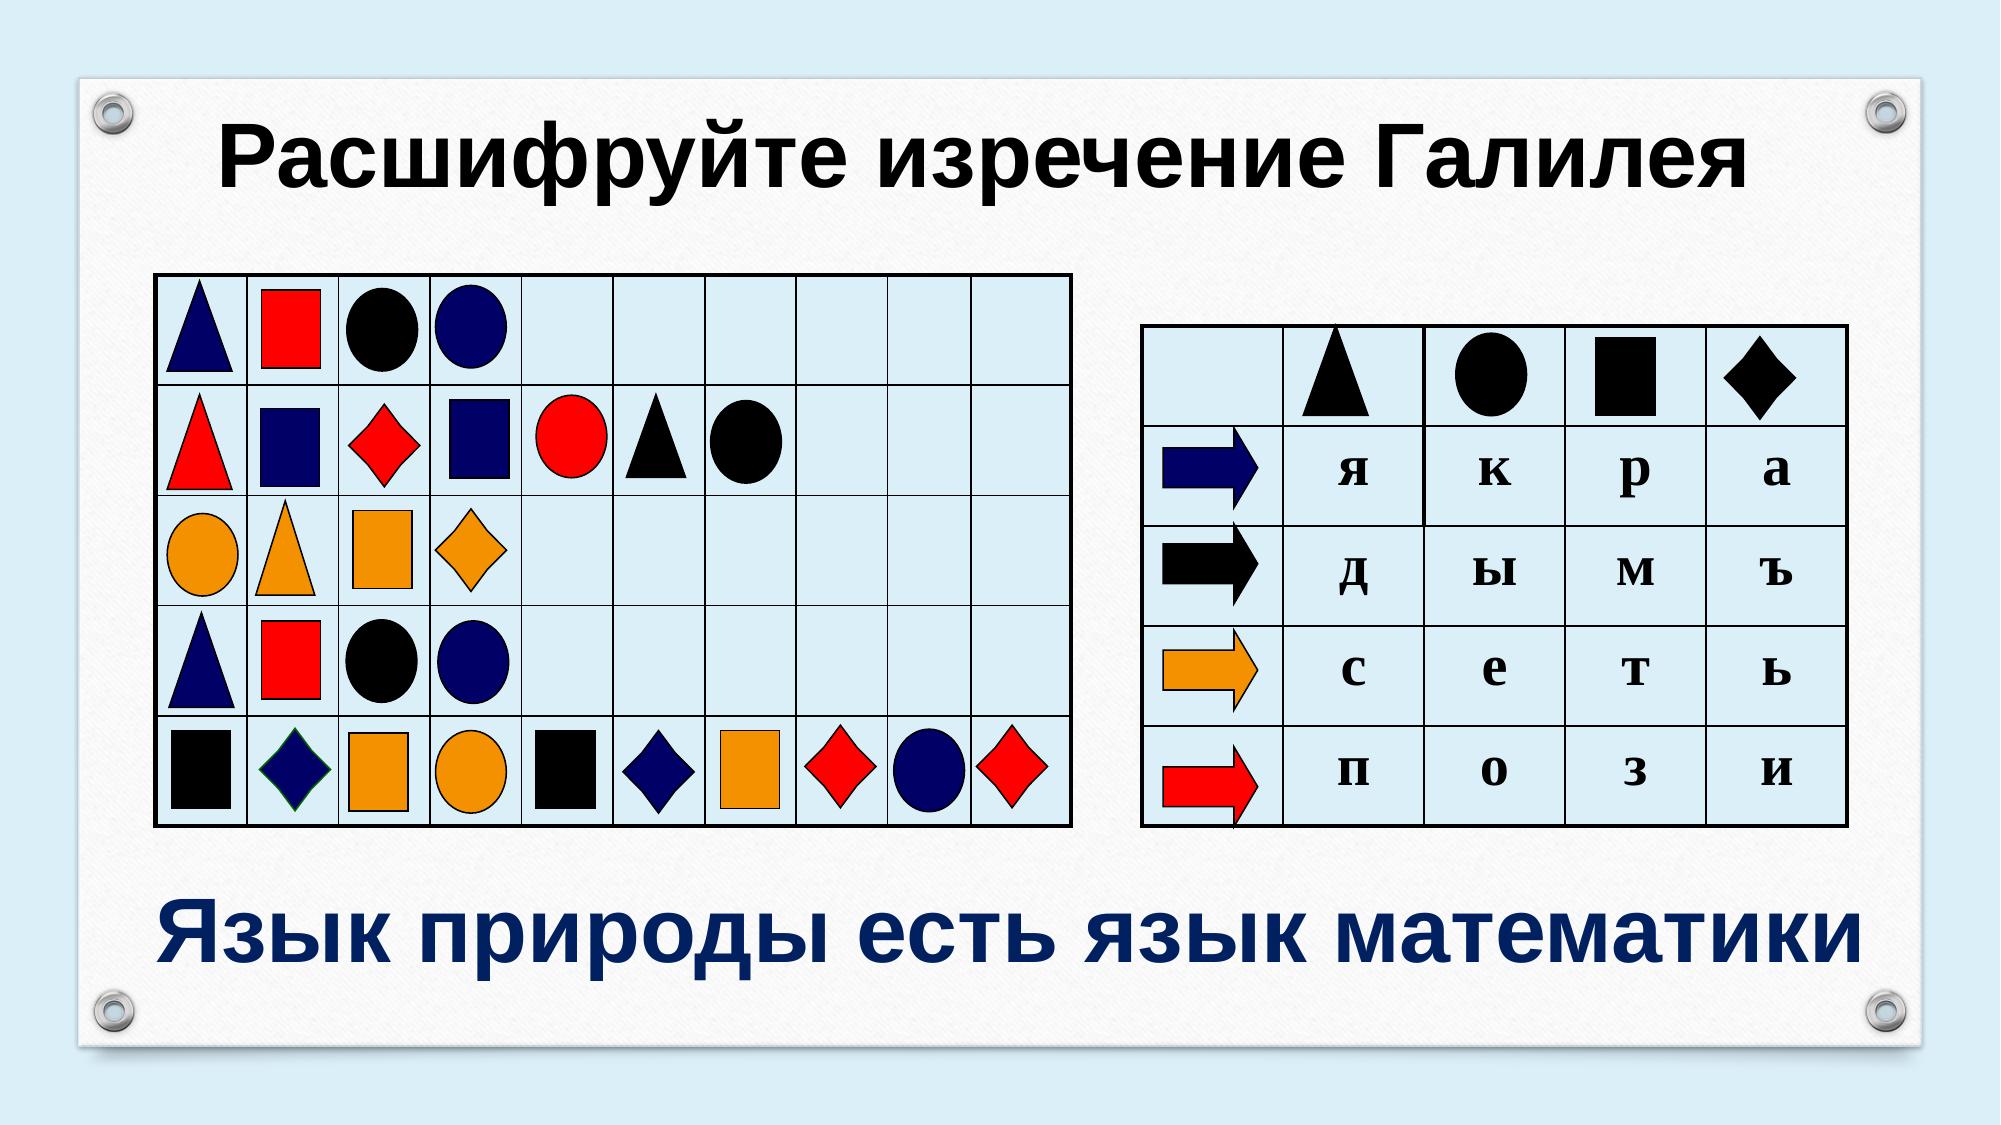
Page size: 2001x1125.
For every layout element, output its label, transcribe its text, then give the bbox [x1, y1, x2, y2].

table_cell е [1425, 627, 1564, 725]
table_cell [158, 717, 246, 824]
text_box [167, 394, 232, 490]
table_cell а [1707, 427, 1845, 525]
table_cell [522, 717, 612, 824]
text_box [893, 729, 965, 812]
text_box [1163, 630, 1258, 710]
text_box [710, 400, 782, 484]
text_box [1724, 336, 1796, 420]
table_cell [706, 717, 795, 824]
table_cell с [1284, 627, 1423, 725]
table_cell [248, 717, 338, 824]
text_box [536, 730, 596, 809]
table_cell [797, 386, 887, 495]
text_box Расшифруйте изречение Галилея [184, 88, 1785, 214]
table_cell я [1284, 427, 1422, 525]
table_cell т [1566, 627, 1705, 725]
text_box [1595, 337, 1656, 416]
text_box [261, 620, 321, 699]
table_cell ъ [1707, 527, 1845, 625]
text_box [435, 285, 507, 368]
text_box [1163, 523, 1258, 604]
table_cell о [1425, 727, 1564, 824]
table_cell [522, 386, 612, 495]
text_box [976, 725, 1048, 808]
table_header [1566, 328, 1705, 425]
table_cell [972, 386, 1069, 495]
table_cell [339, 386, 429, 495]
text_box [1163, 746, 1258, 827]
text_box [348, 732, 409, 811]
text_box [261, 289, 321, 368]
table_cell [797, 717, 887, 824]
table_cell д [1284, 527, 1423, 625]
table_cell [431, 606, 521, 715]
text_box [167, 280, 232, 372]
text_box [259, 728, 331, 811]
table_cell [248, 606, 338, 715]
text_box [536, 395, 607, 478]
table_header [158, 277, 246, 384]
table_header [431, 277, 521, 384]
text_box [353, 510, 413, 589]
table_cell [614, 606, 704, 715]
table_cell [614, 717, 704, 824]
table_cell [797, 606, 887, 715]
table_cell з [1566, 727, 1705, 824]
table_header [888, 277, 970, 384]
text_box [260, 408, 320, 487]
text_box [169, 612, 234, 708]
table_cell [248, 496, 338, 605]
text_box [626, 394, 686, 478]
text_box [622, 730, 695, 814]
text_box [255, 500, 315, 596]
text_box [1163, 427, 1258, 508]
table_cell р [1566, 427, 1705, 525]
table_cell и [1707, 727, 1845, 824]
table_cell [706, 386, 795, 495]
table_header [248, 277, 338, 384]
text_box [435, 730, 507, 814]
table_cell [1144, 727, 1282, 824]
table_cell [431, 496, 521, 605]
table_cell [158, 496, 246, 605]
text_box [167, 513, 238, 597]
table_cell [972, 717, 1069, 824]
table_cell [972, 606, 1069, 715]
text_box [437, 620, 509, 704]
table_header [1284, 328, 1422, 425]
text_box [348, 404, 420, 487]
table_cell [431, 717, 521, 824]
table_cell м [1566, 527, 1705, 625]
table_cell ы [1425, 527, 1564, 625]
table_cell п [1284, 727, 1423, 824]
text_box [171, 730, 231, 809]
table_cell [522, 606, 612, 715]
table_cell [614, 386, 704, 495]
table_cell [248, 386, 338, 495]
text_box [1455, 333, 1527, 416]
table_cell [339, 496, 429, 605]
text_box [346, 619, 417, 703]
text_box Язык природы есть язык математики [117, 863, 1907, 989]
picture [0, 0, 2000, 1125]
text_box [720, 730, 780, 809]
table_cell [431, 386, 521, 495]
table_cell [339, 606, 429, 715]
table_cell [972, 496, 1069, 605]
text_box [346, 288, 418, 372]
text_box [435, 508, 507, 592]
table_header [1144, 328, 1282, 425]
table_header [797, 277, 887, 384]
text_box [449, 399, 509, 478]
table_header [614, 277, 704, 384]
table_cell [339, 717, 429, 824]
table_header [1426, 328, 1564, 425]
table_cell [614, 496, 704, 605]
text_box [1303, 325, 1369, 416]
table_header [339, 277, 429, 384]
table_cell [797, 496, 887, 605]
table_cell [888, 717, 970, 824]
table_header [706, 277, 795, 384]
table_cell [1144, 427, 1282, 525]
table_cell [888, 606, 970, 715]
table_header [1707, 328, 1845, 425]
table_cell [706, 606, 795, 715]
text_box [804, 725, 876, 808]
table_cell [706, 496, 795, 605]
table_cell [522, 496, 612, 605]
table_header [972, 277, 1069, 384]
table_cell [888, 496, 970, 605]
table_cell к [1426, 427, 1564, 525]
table_cell ь [1707, 627, 1845, 725]
table_cell [158, 606, 246, 715]
table_cell [1144, 627, 1282, 725]
table_cell [1144, 527, 1282, 625]
table_cell [888, 386, 970, 495]
table_header [522, 277, 612, 384]
table_cell [158, 386, 246, 495]
